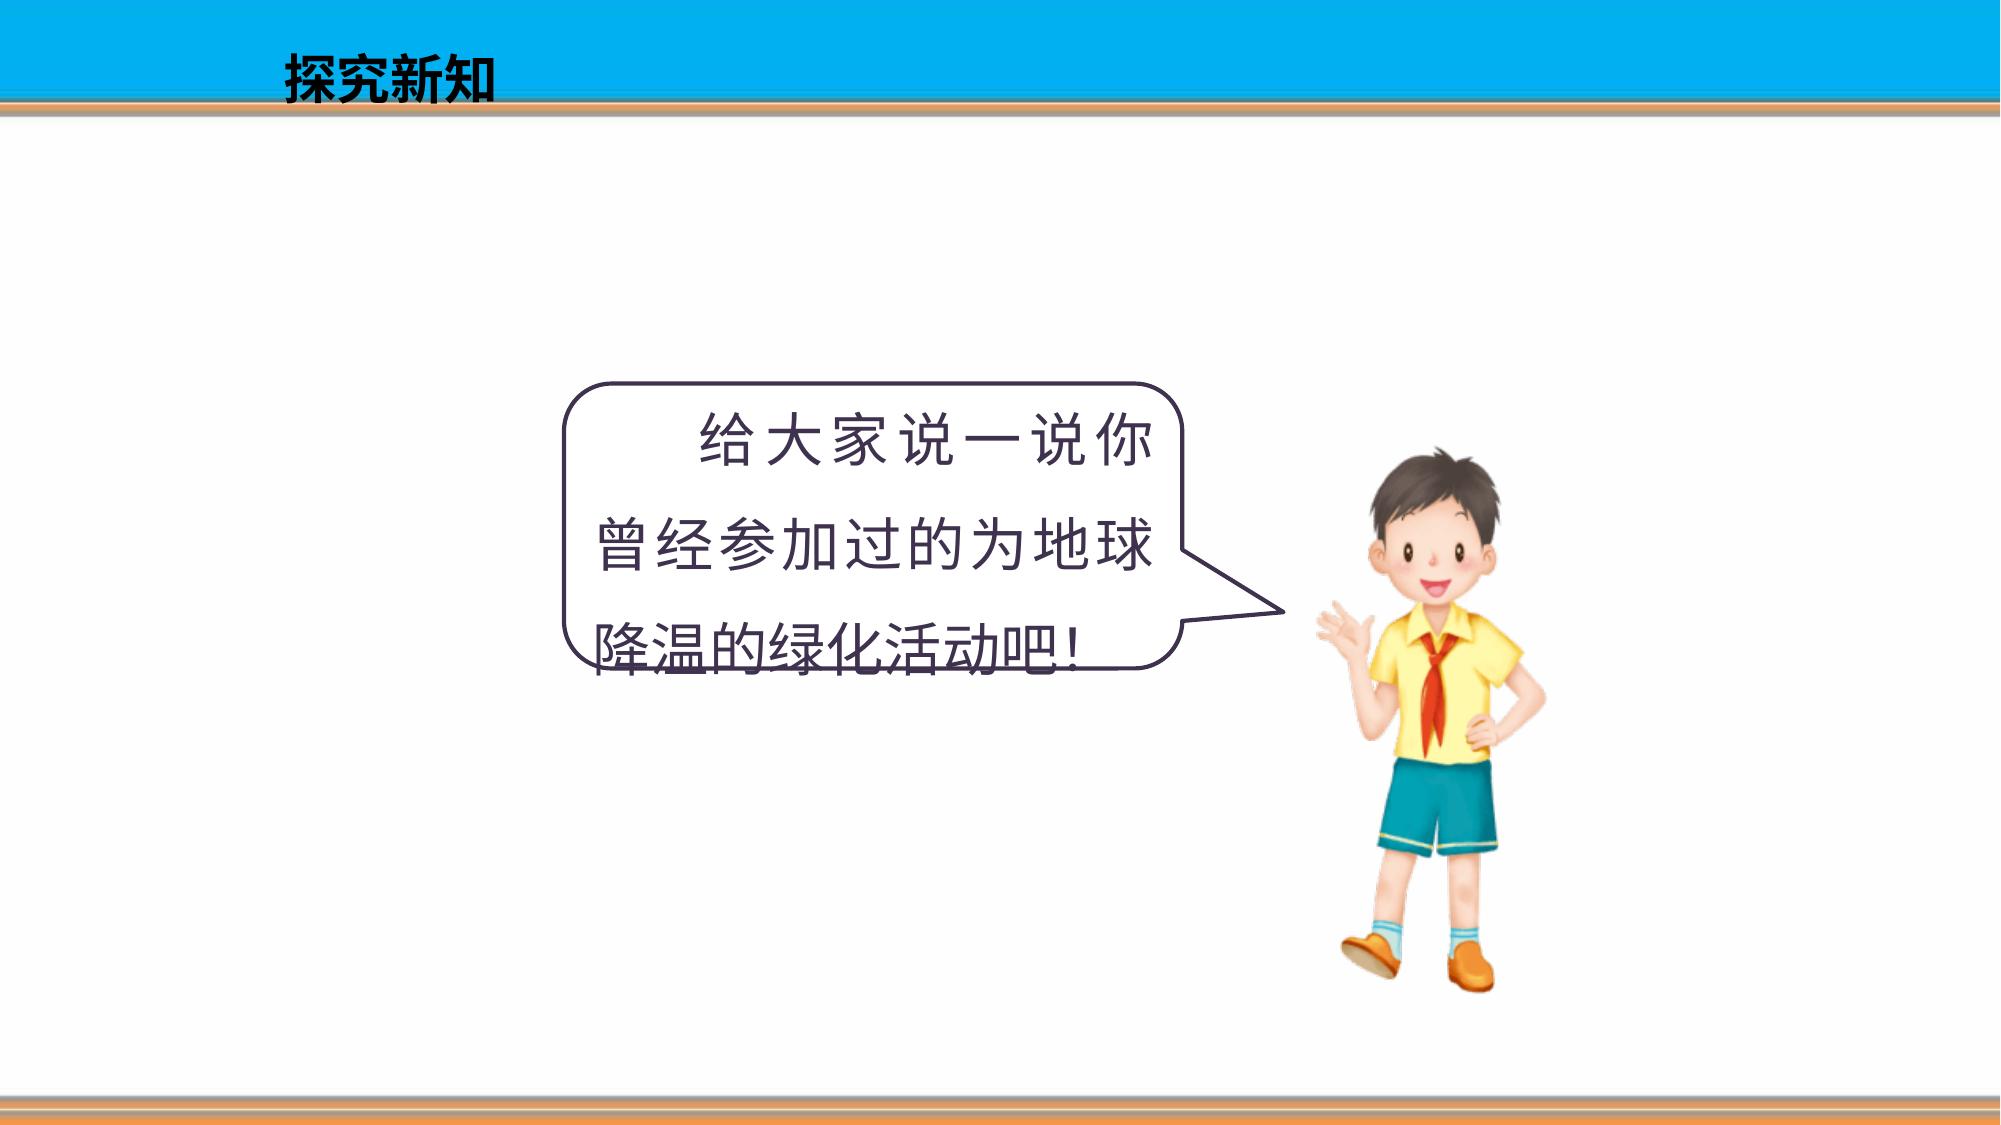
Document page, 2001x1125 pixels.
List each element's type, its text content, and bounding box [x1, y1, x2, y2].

title 探究新知 [268, 38, 1733, 119]
picture [0, 97, 2001, 1125]
text_box 给大家说一说你曾经参加过的为地球降温的绿化活动吧！ [561, 381, 1286, 671]
